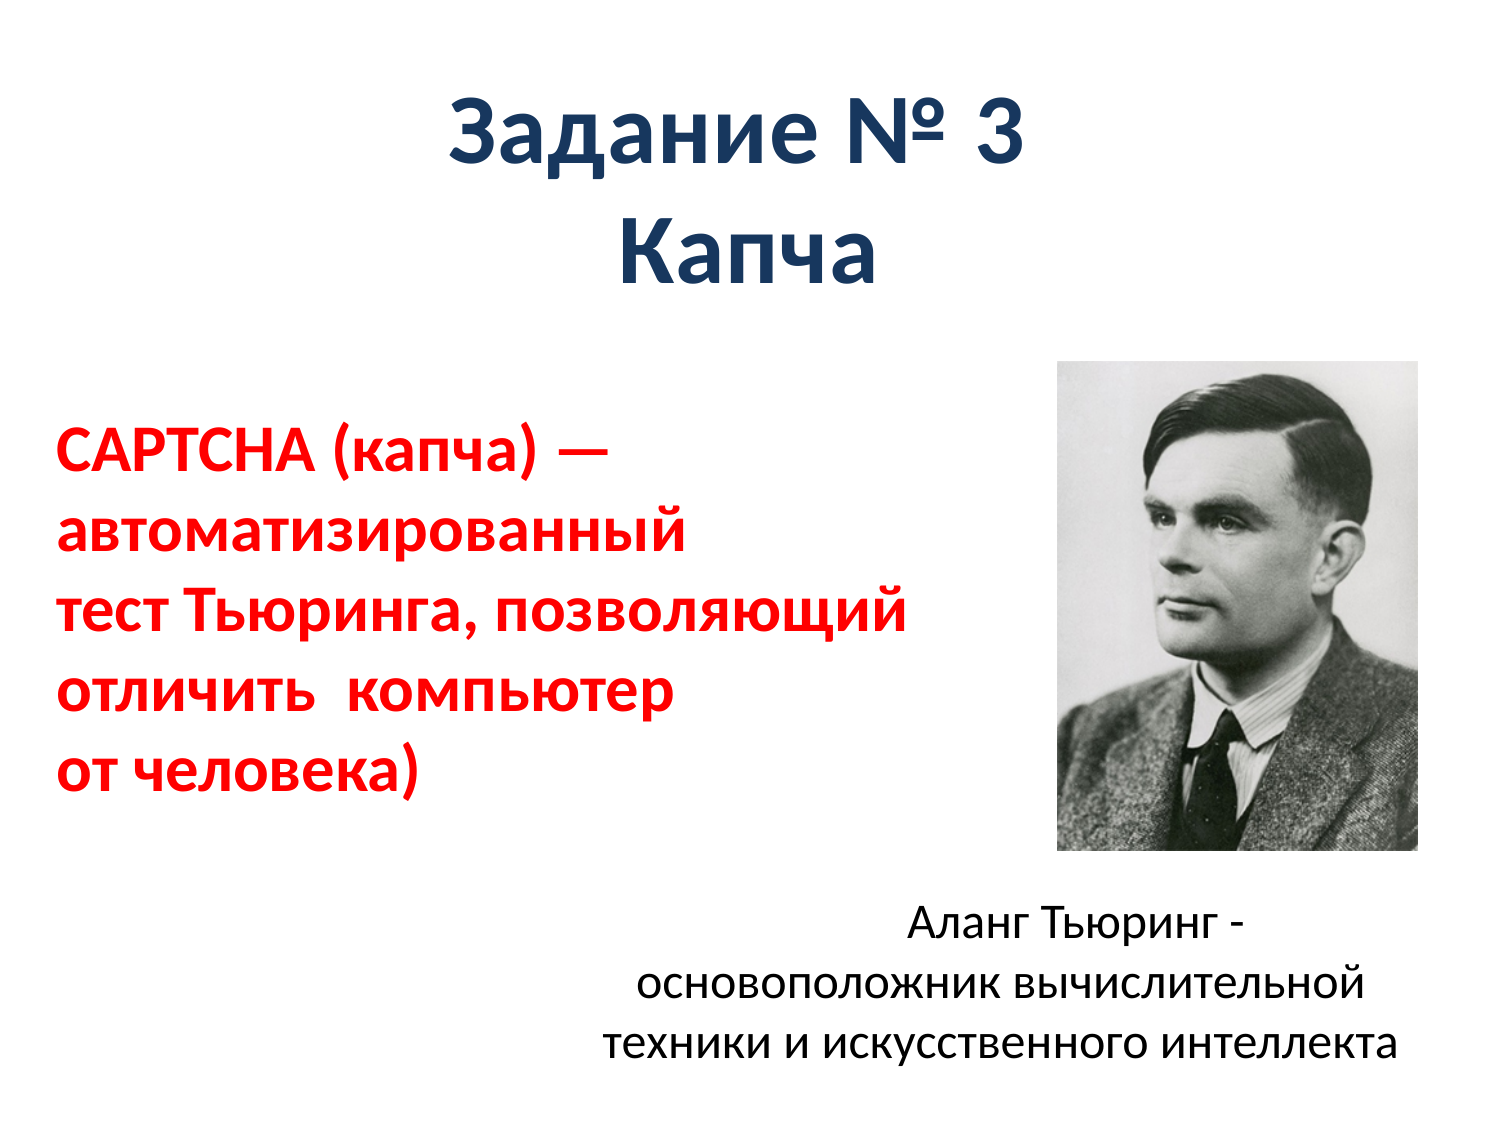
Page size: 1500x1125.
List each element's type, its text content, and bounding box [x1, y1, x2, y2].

text_box Аланг Тьюринг - основоположник вычислительной техники и искусственного интеллекта [560, 881, 1441, 1077]
picture [1056, 361, 1418, 852]
text_box Задание № 3 Капча [433, 55, 1064, 311]
text_box CAPTCHA (капча) —автоматизированный тест Тьюринга, позволяющий отличить компьютер от человека) [41, 397, 1046, 812]
